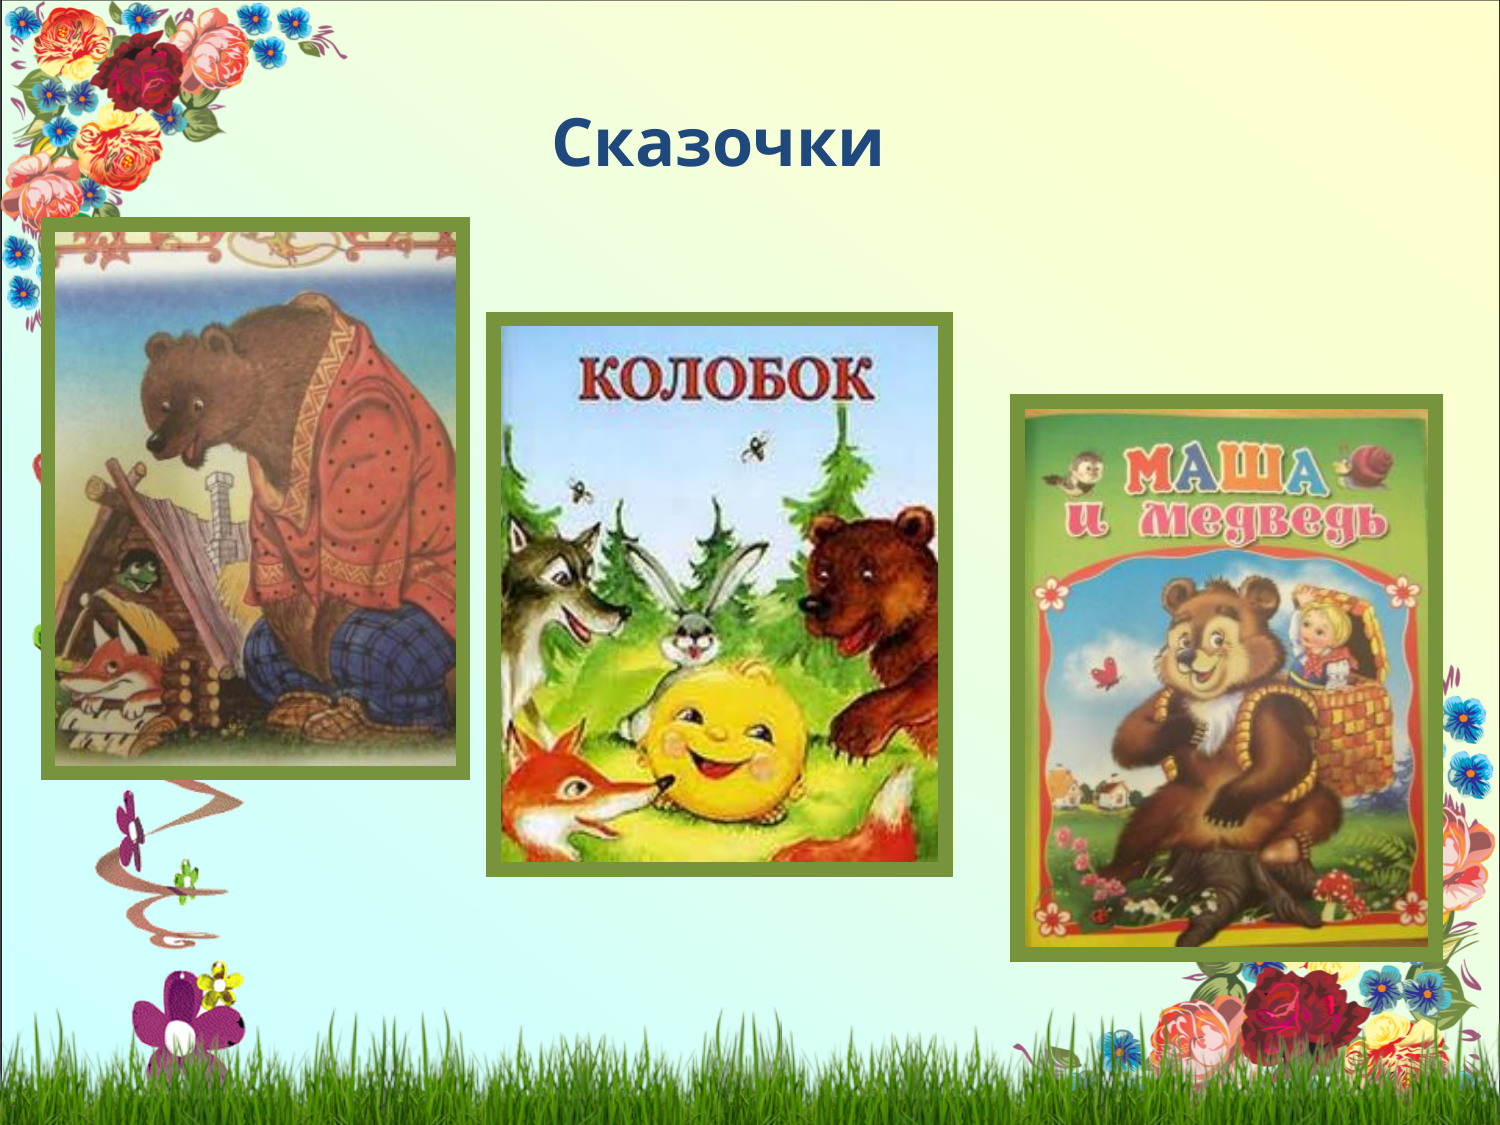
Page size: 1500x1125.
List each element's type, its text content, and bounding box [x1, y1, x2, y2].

picture [0, 0, 1500, 1125]
text_box Сказочки [178, 91, 1259, 187]
